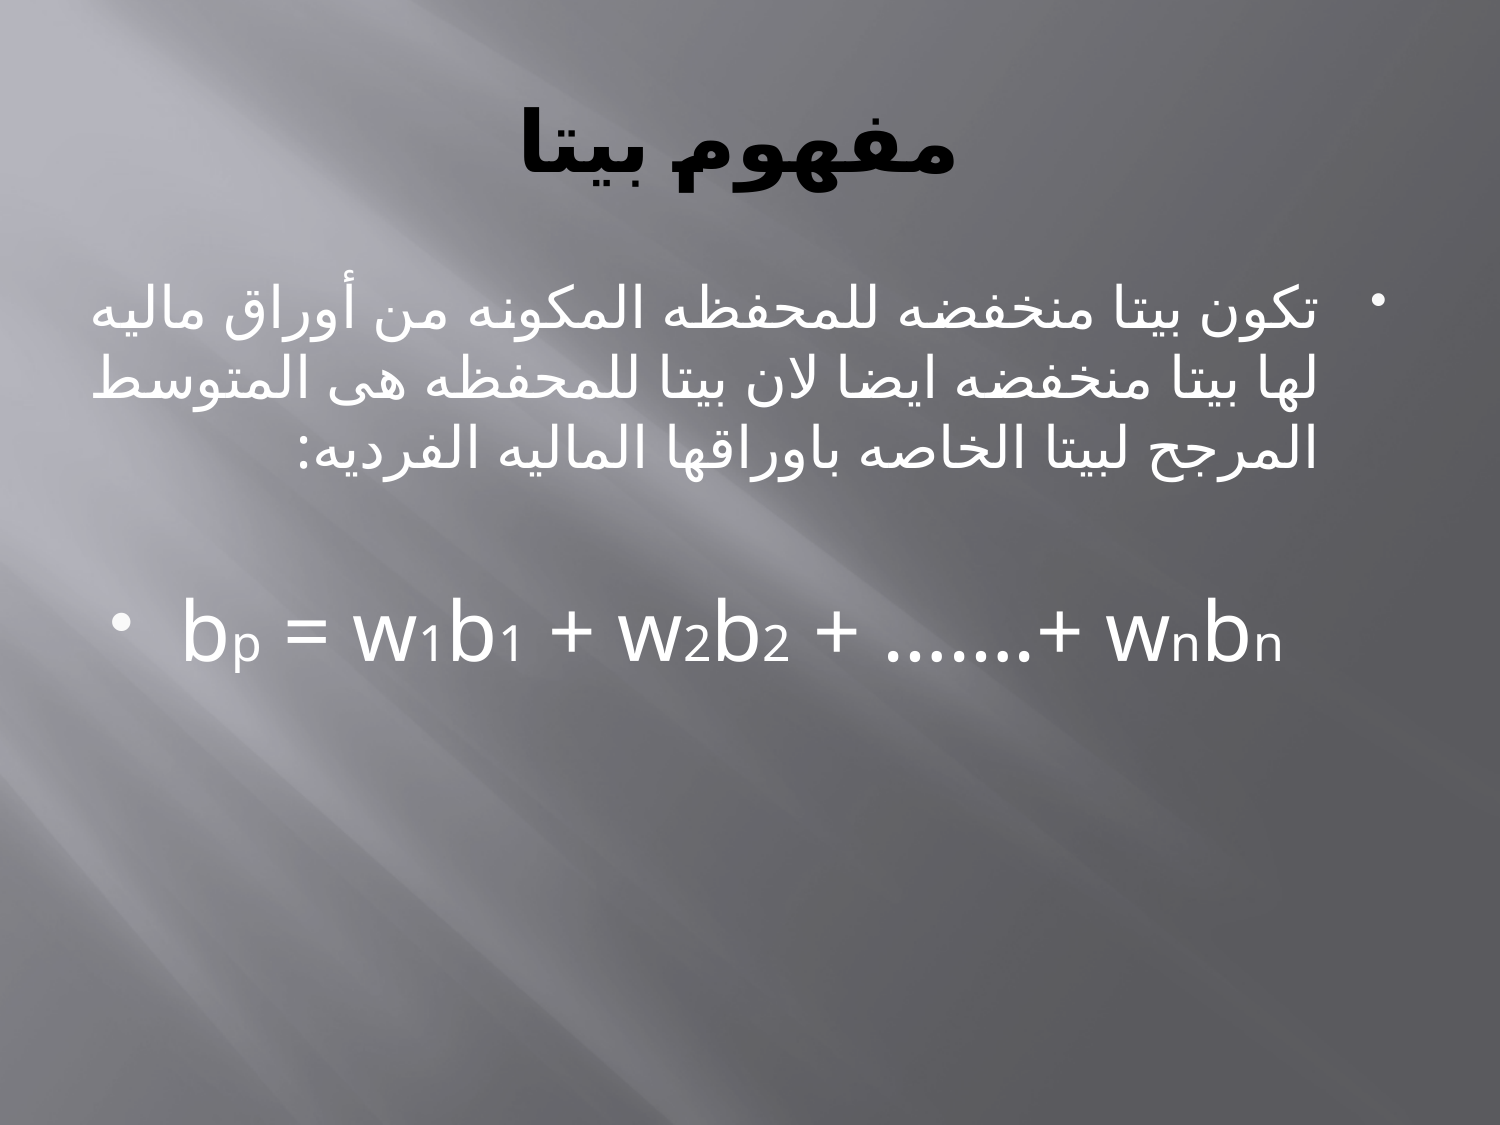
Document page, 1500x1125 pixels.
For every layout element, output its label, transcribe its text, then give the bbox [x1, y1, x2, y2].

list تكون بيتا منخفضه للمحفظه المكونه من أوراق ماليه لها بيتا منخفضه ايضا لان بيتا للمحفظه هى المتوسط المرجح لبيتا الخاصه باوراقها الماليه الفرديه: bp = w1b1 + w2b2 + …….+ wnbn [75, 262, 1425, 1035]
title مفهوم بيتا [75, 45, 1425, 233]
